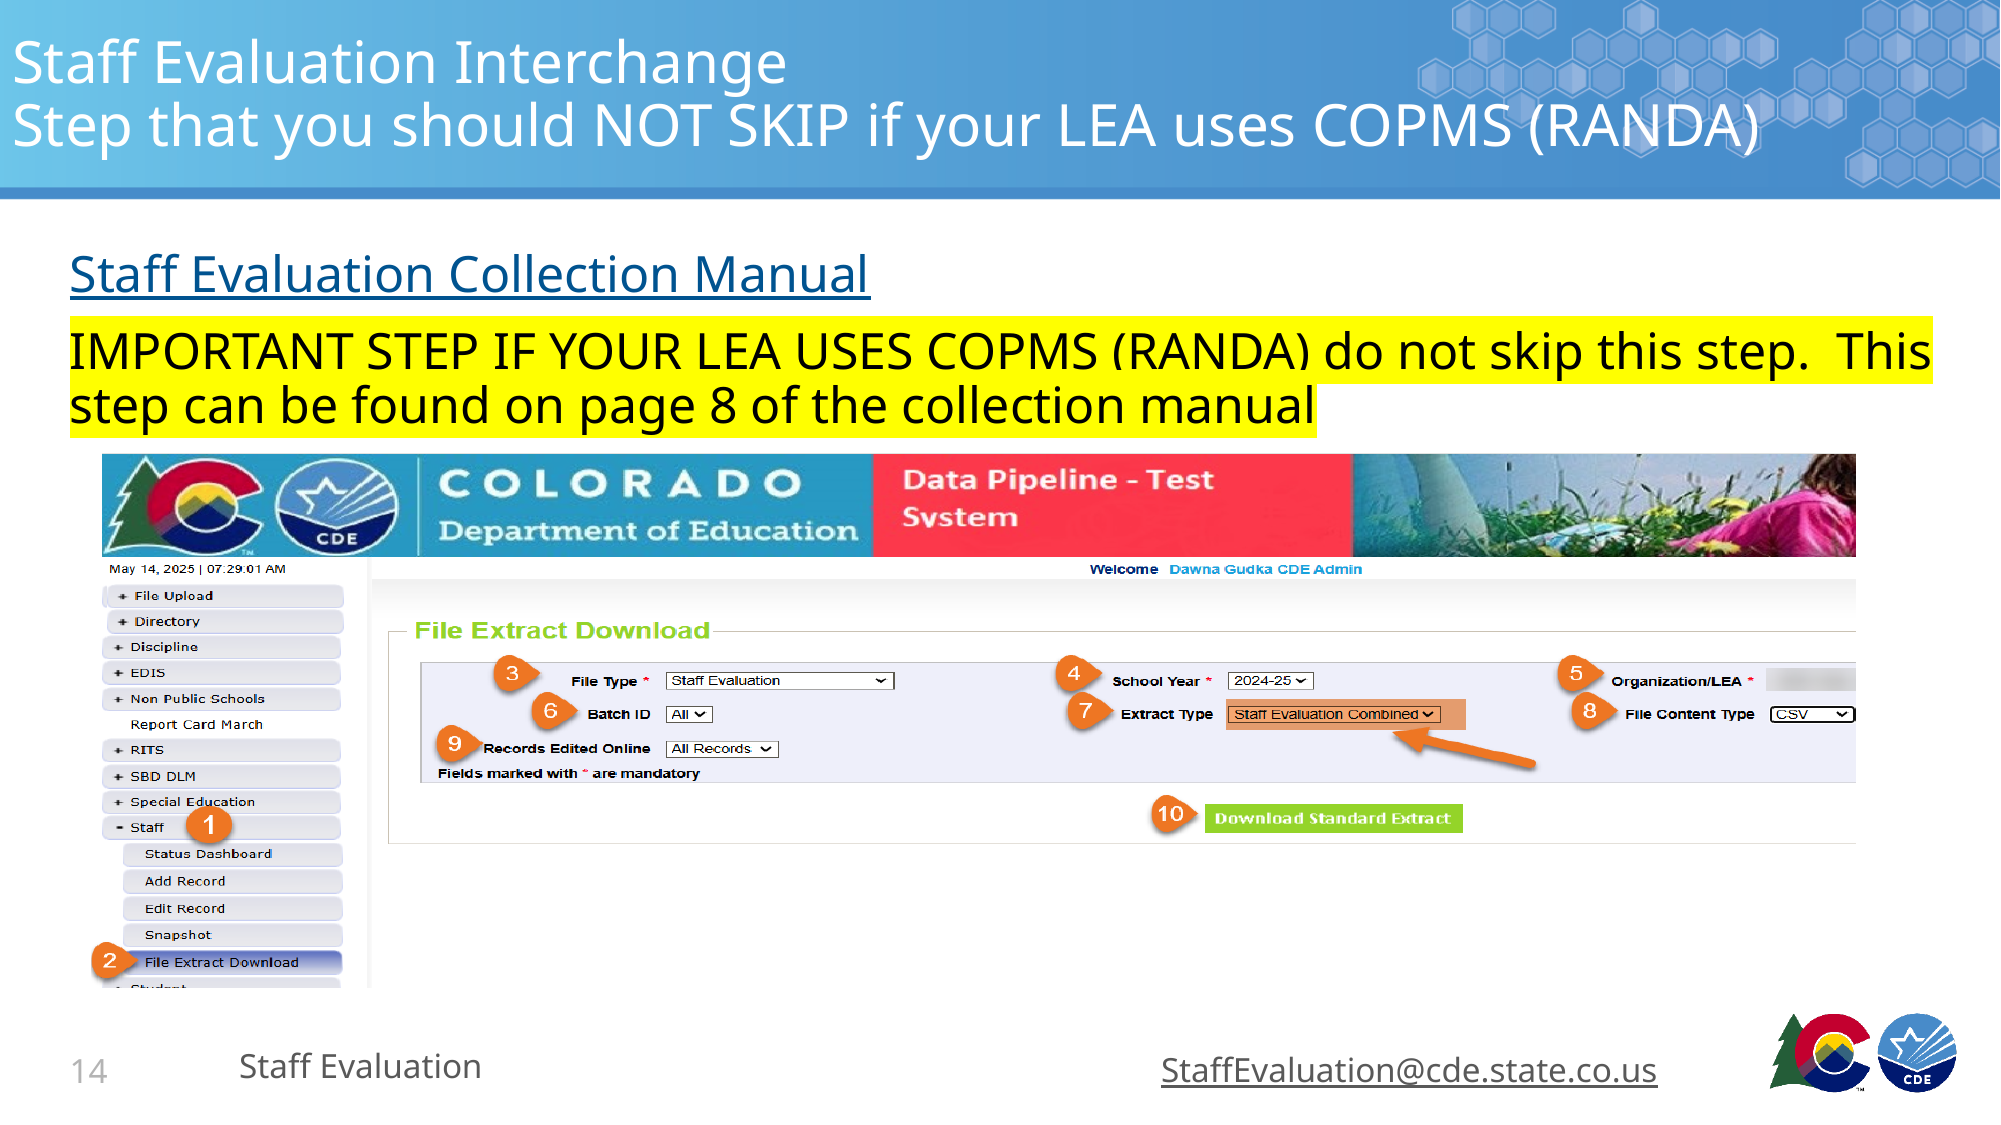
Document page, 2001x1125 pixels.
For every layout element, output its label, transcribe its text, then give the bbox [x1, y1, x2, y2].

slide_number 14 [54, 1042, 191, 1103]
text_box StaffEvaluation@cde.state.co.us [1145, 1042, 1714, 1103]
picture [1768, 1012, 1957, 1093]
list Staff Evaluation Collection Manual IMPORTANT STEP IF YOUR LEA USES COPMS (RANDA) do not skip this step. This step can be found on page 8 of the collection manual [54, 236, 1960, 969]
picture [91, 453, 1856, 988]
text_box Staff Evaluation [224, 1042, 599, 1103]
title Staff Evaluation Interchange Step that you should NOT SKIP if your LEA uses COPMS (RANDA) [12, 33, 2000, 182]
picture [0, 0, 2000, 200]
